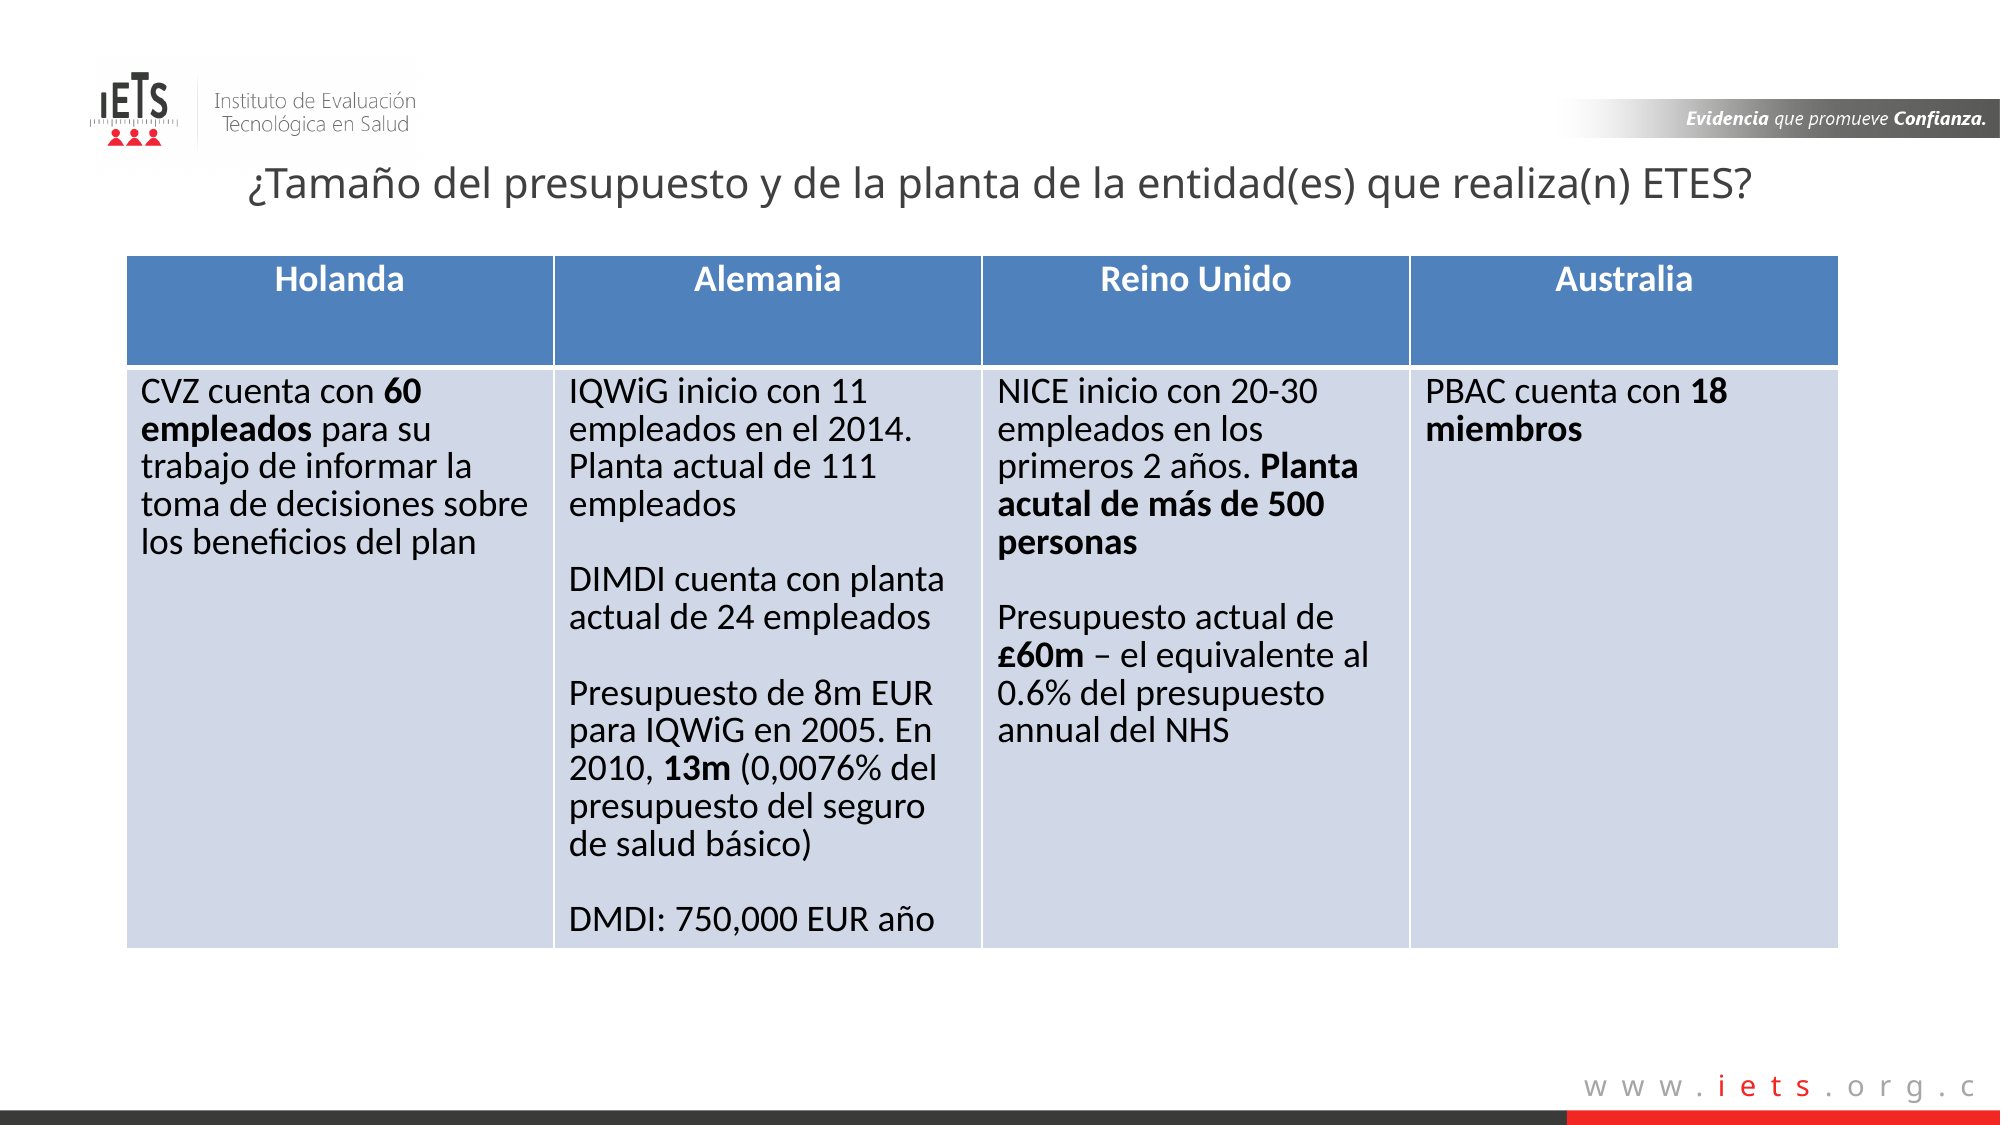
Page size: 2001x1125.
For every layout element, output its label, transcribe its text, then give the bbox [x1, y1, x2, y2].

table_cell IQWiG inicio con 11 empleados en el 2014. Planta actual de 111 empleados DIMDI cuenta con planta actual de 24 empleados Presupuesto de 8m EUR para IQWiG en 2005. En 2010, 13m (0,0076% del presupuesto del seguro de salud básico) DMDI: 750,000 EUR año [555, 370, 981, 948]
table_cell CVZ cuenta con 60 empleados para su trabajo de informar la toma de decisiones sobre los beneficios del plan [127, 370, 553, 948]
table_cell PBAC cuenta con 18 miembros [1411, 370, 1838, 948]
picture [1546, 99, 2000, 138]
list [125, 349, 1863, 1083]
table_header Holanda [127, 256, 553, 365]
table_header Reino Unido [983, 256, 1409, 365]
table_header Australia [1411, 256, 1838, 365]
table_cell NICE inicio con 20-30 empleados en los primeros 2 años. Planta acutal de más de 500 personas Presupuesto actual de £60m – el equivalente al 0.6% del presupuesto annual del NHS [983, 370, 1409, 948]
picture [90, 54, 422, 174]
list ¿Tamaño del presupuesto y de la planta de la entidad(es) que realiza(n) ETES? [137, 149, 1875, 208]
table_header Alemania [555, 256, 981, 365]
